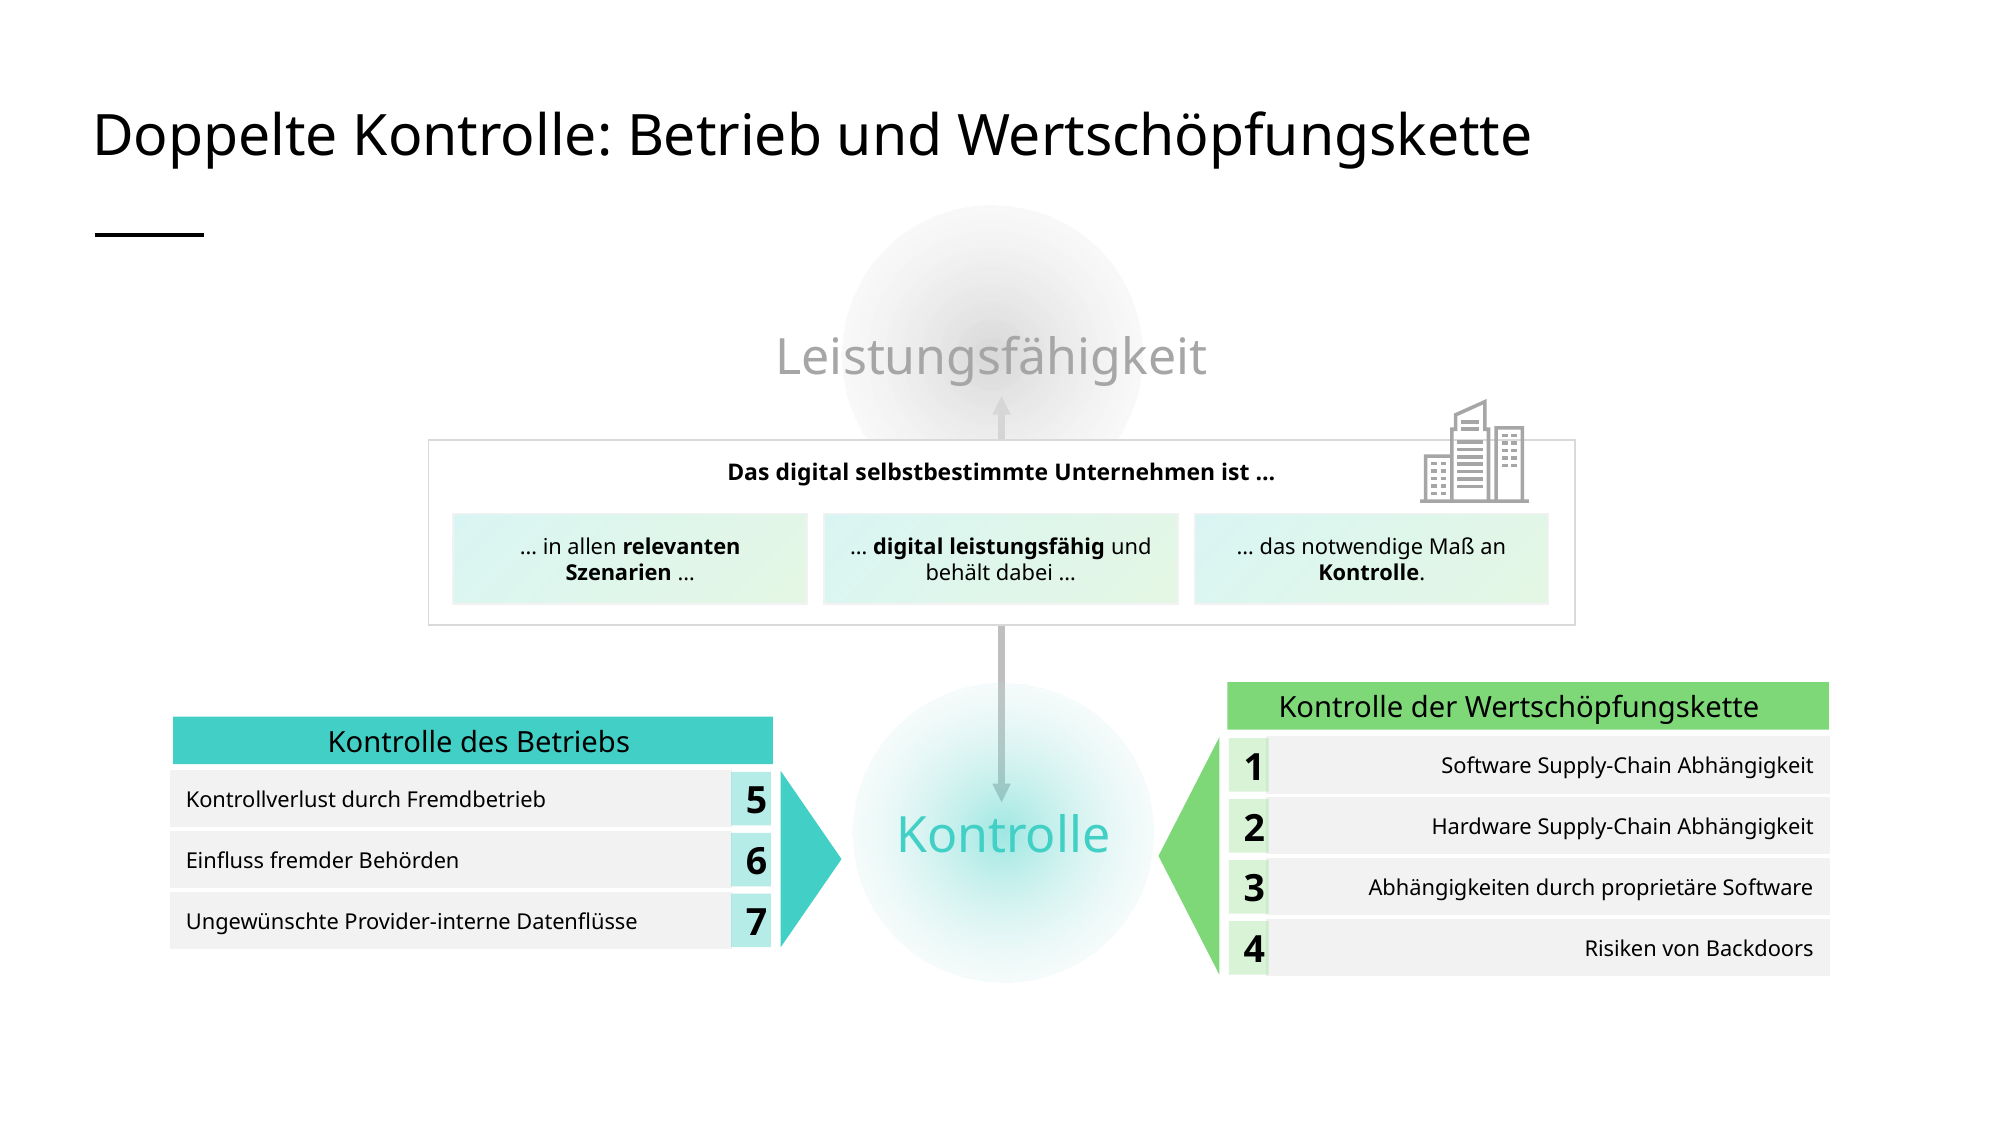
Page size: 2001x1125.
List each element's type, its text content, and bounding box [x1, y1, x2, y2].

text_box Leistungsfähigkeit [841, 203, 1143, 439]
text_box Das digital selbstbestimmte Unternehmen ist … [428, 439, 1001, 626]
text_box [171, 716, 774, 949]
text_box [1420, 398, 1529, 503]
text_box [453, 513, 1549, 604]
text_box Das digital selbstbestimmte Unternehmen ist … [1002, 439, 1575, 626]
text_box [1158, 682, 1829, 976]
text_box Kontrolle [852, 681, 1155, 984]
text_box [780, 769, 843, 949]
title Doppelte Kontrolle: Betrieb und Wertschöpfungskette [77, 67, 1803, 197]
